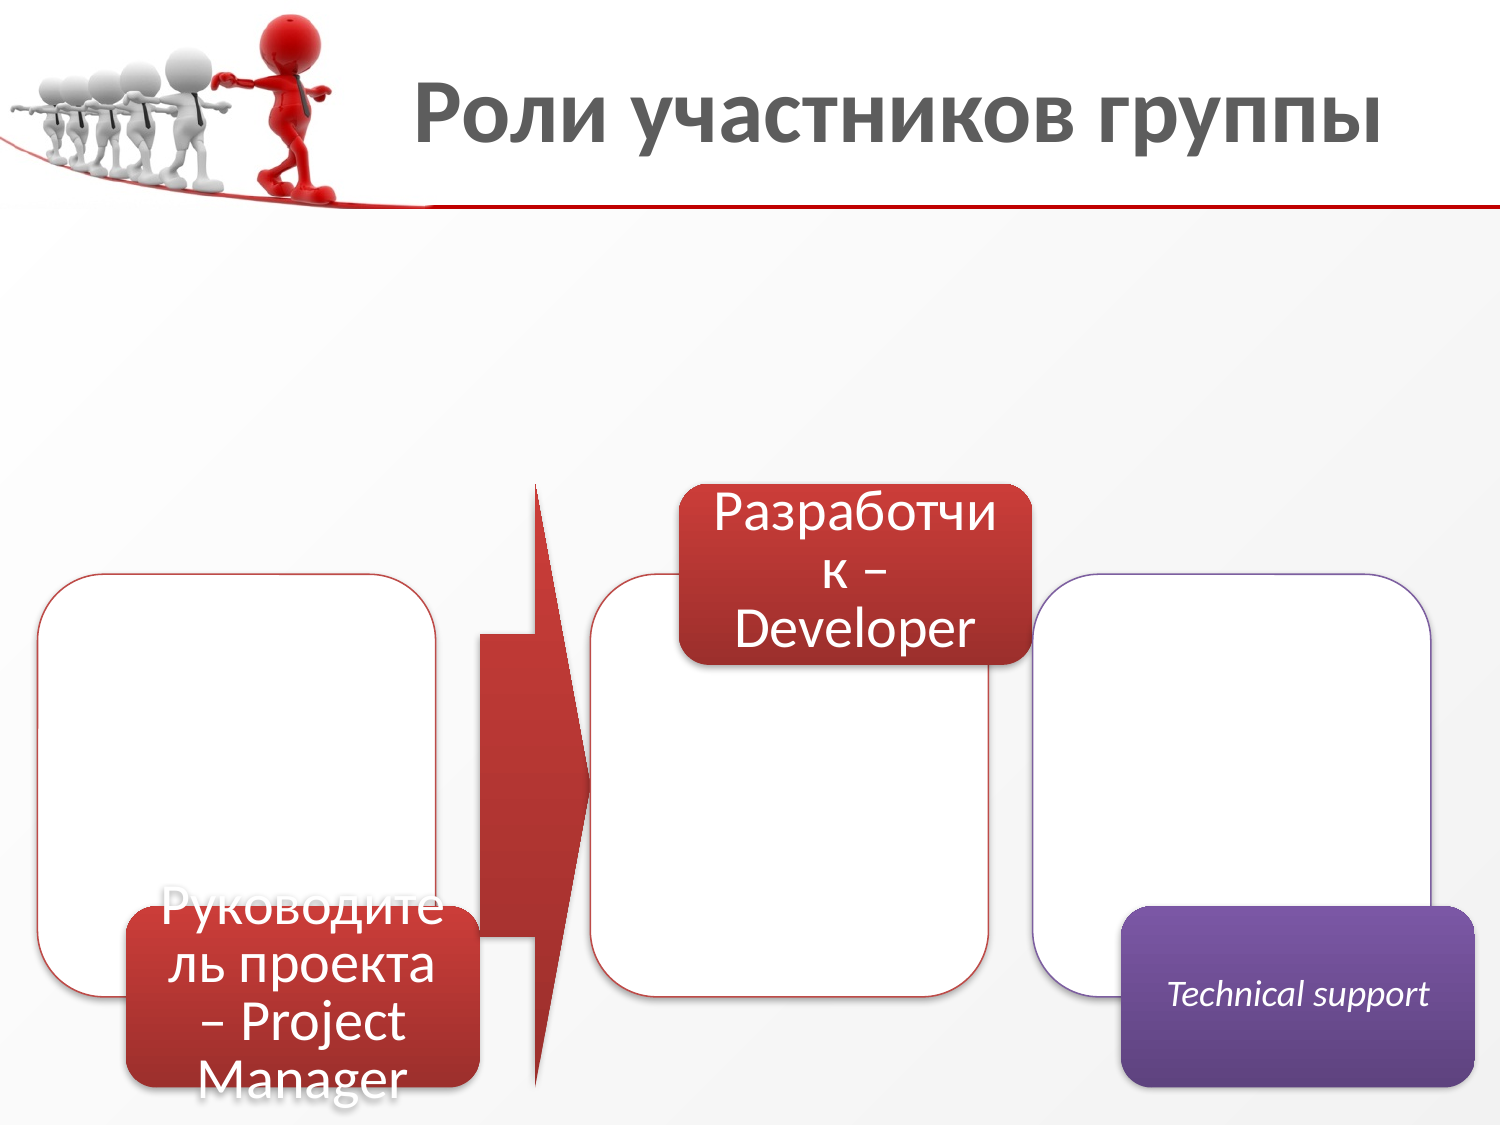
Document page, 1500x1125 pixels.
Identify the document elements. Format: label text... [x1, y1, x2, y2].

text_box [37, 224, 1476, 1088]
title Роли участников группы [375, 12, 1425, 200]
picture [0, 0, 437, 209]
